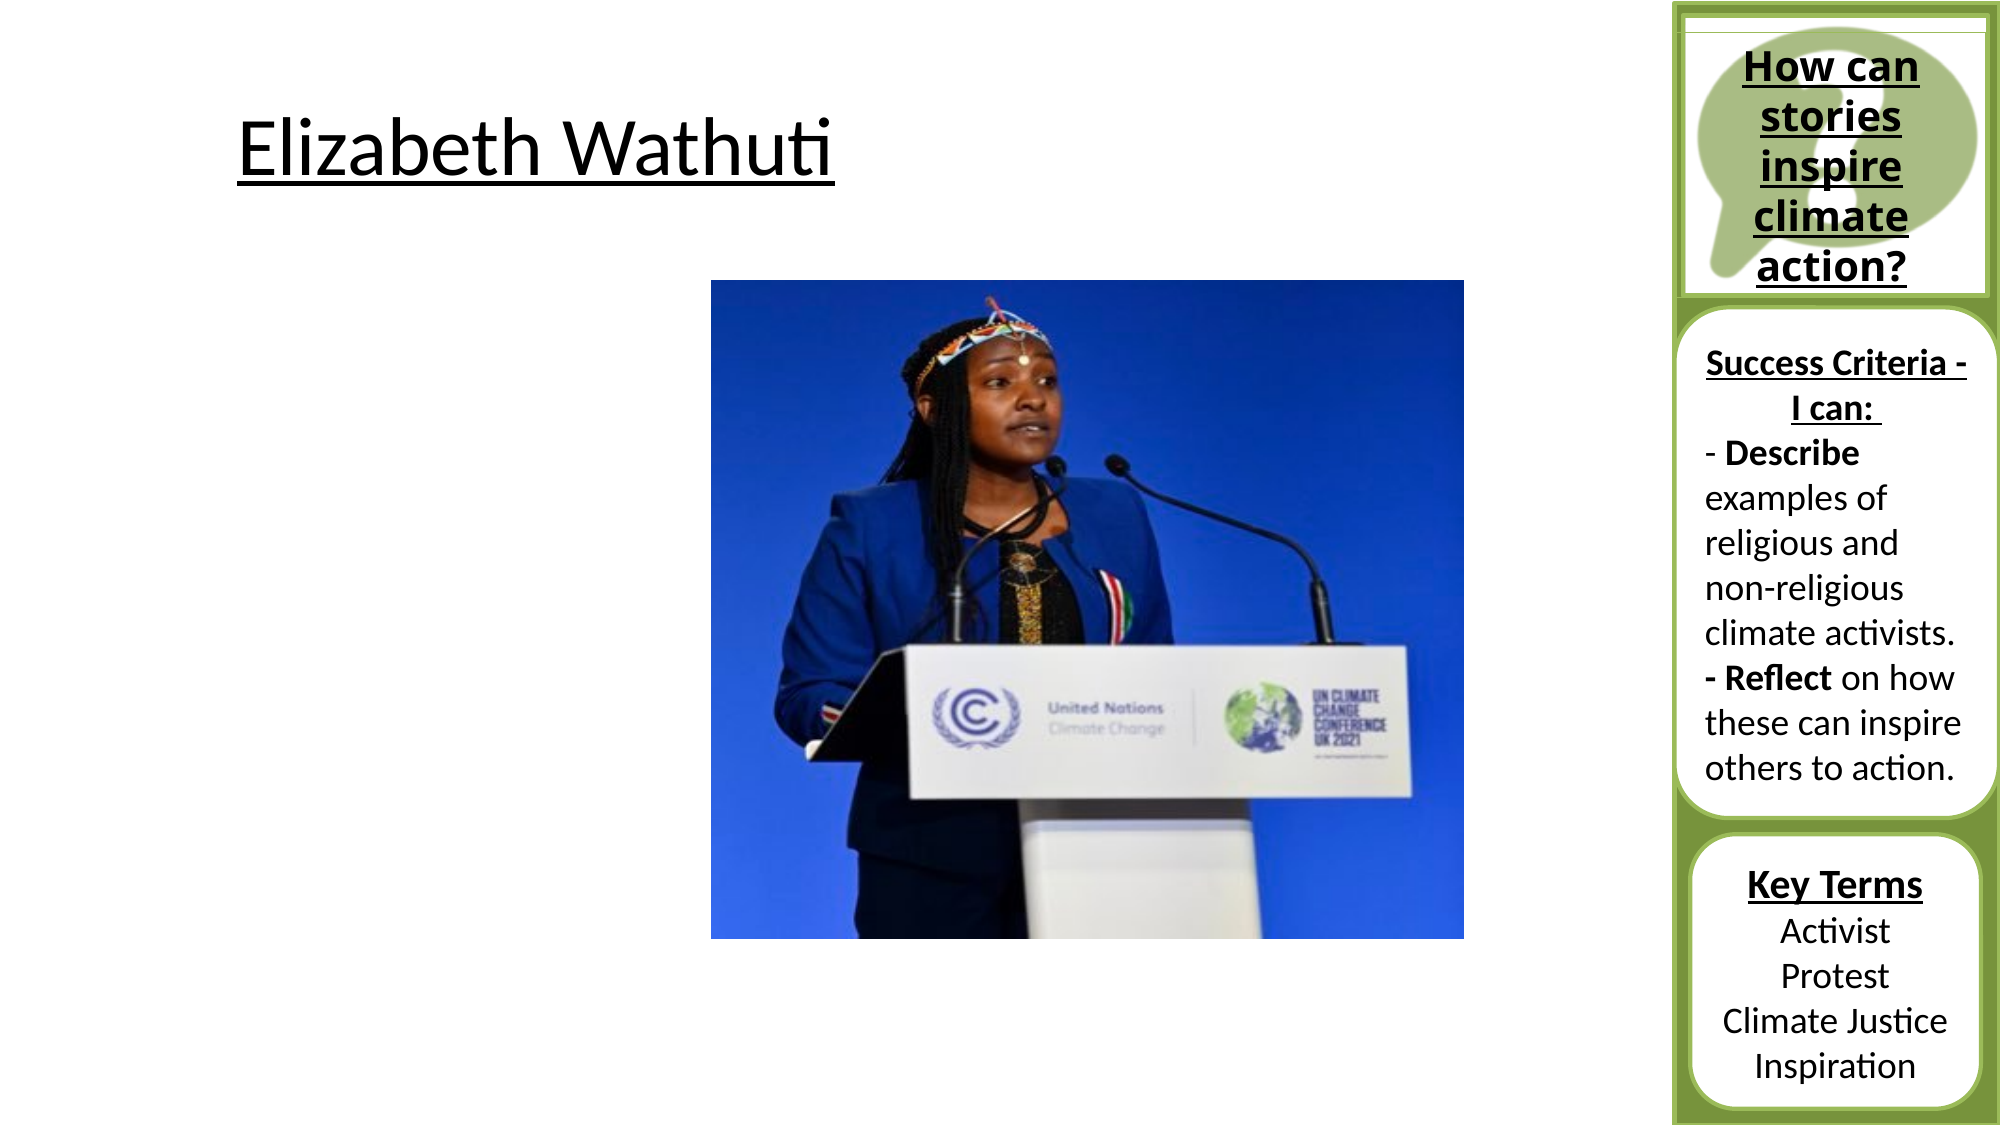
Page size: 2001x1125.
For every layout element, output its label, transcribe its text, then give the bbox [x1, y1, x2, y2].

picture [710, 280, 1464, 939]
text_box Elizabeth Wathuti [222, 84, 865, 200]
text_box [1674, 2, 2000, 1125]
